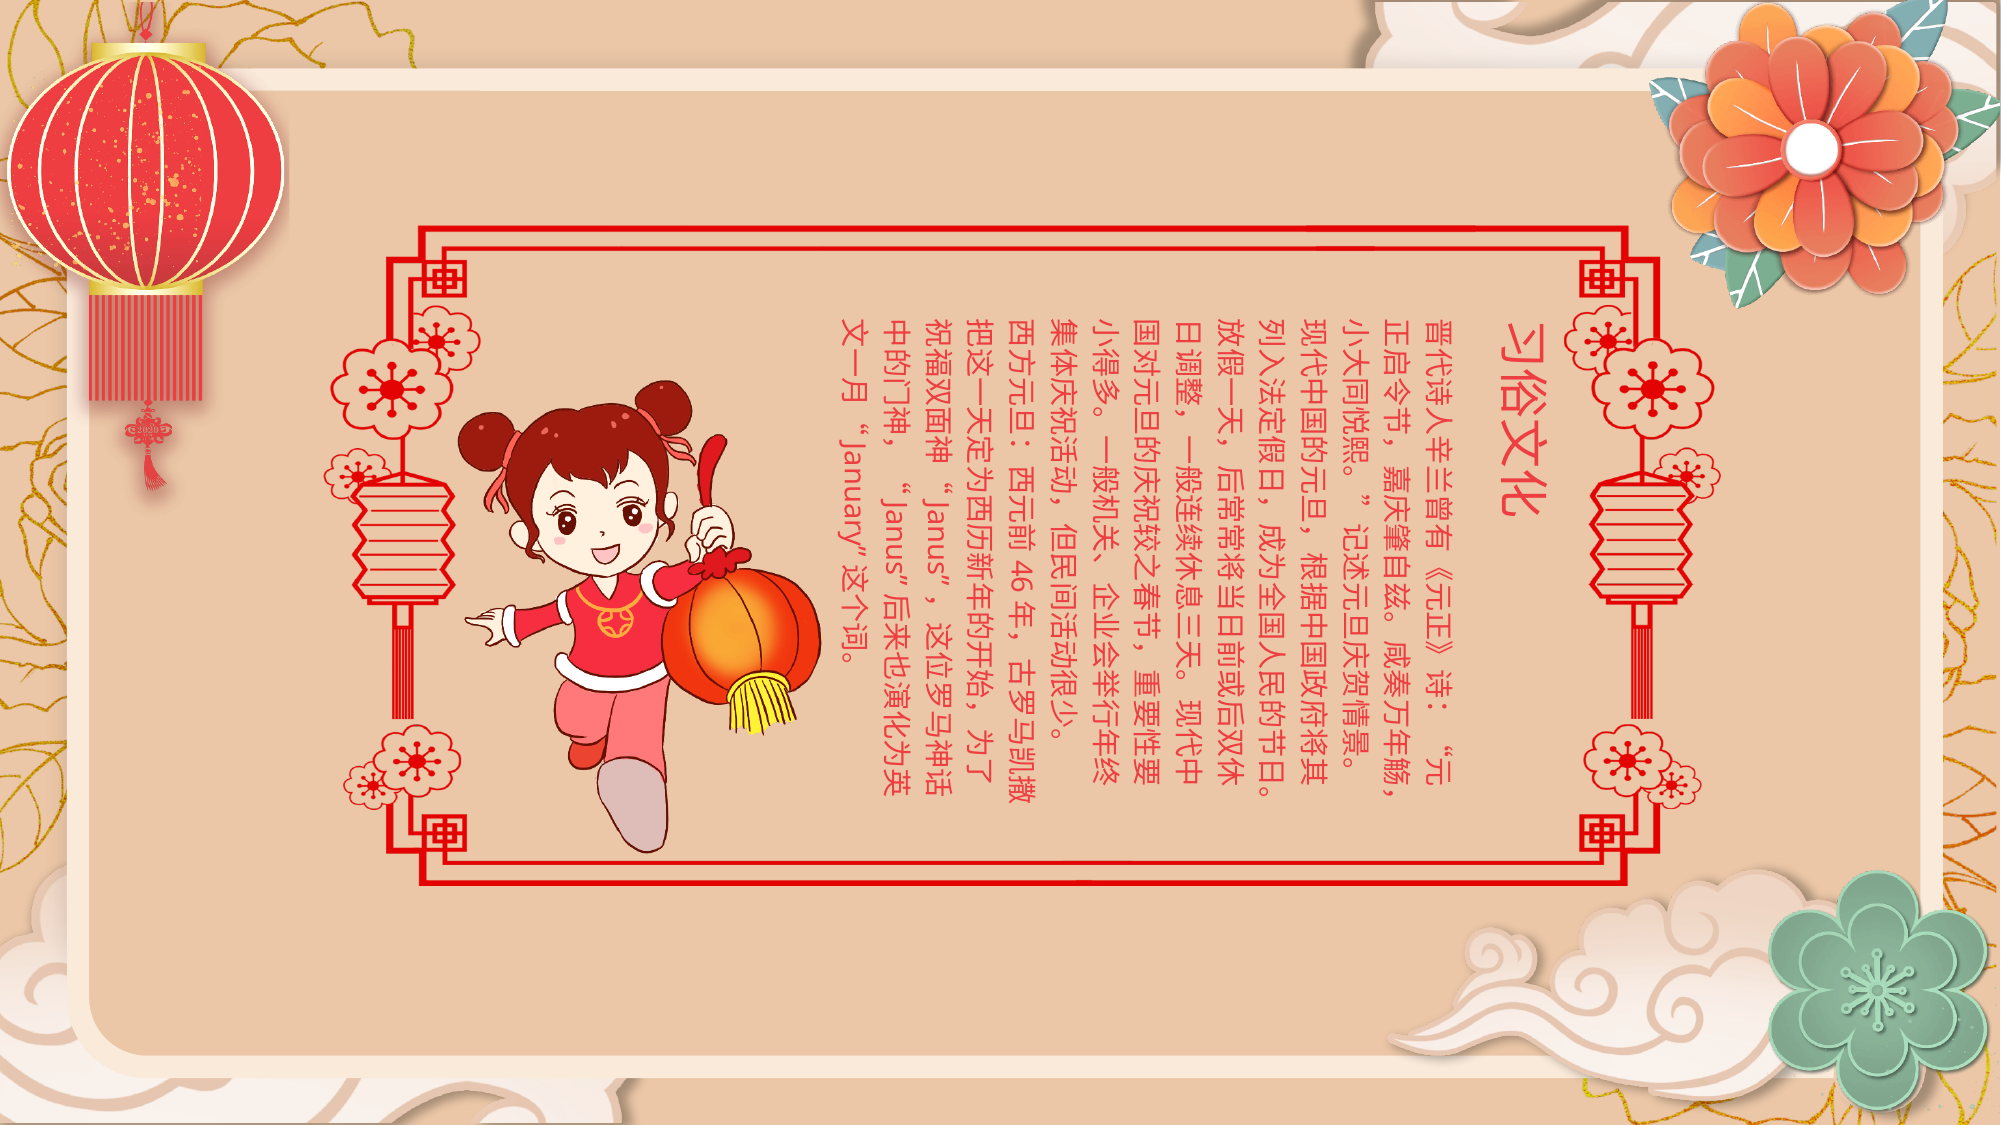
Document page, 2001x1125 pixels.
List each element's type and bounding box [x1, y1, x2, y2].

text_box [954, 304, 1563, 821]
picture [321, 0, 2001, 1125]
picture [0, 0, 740, 993]
